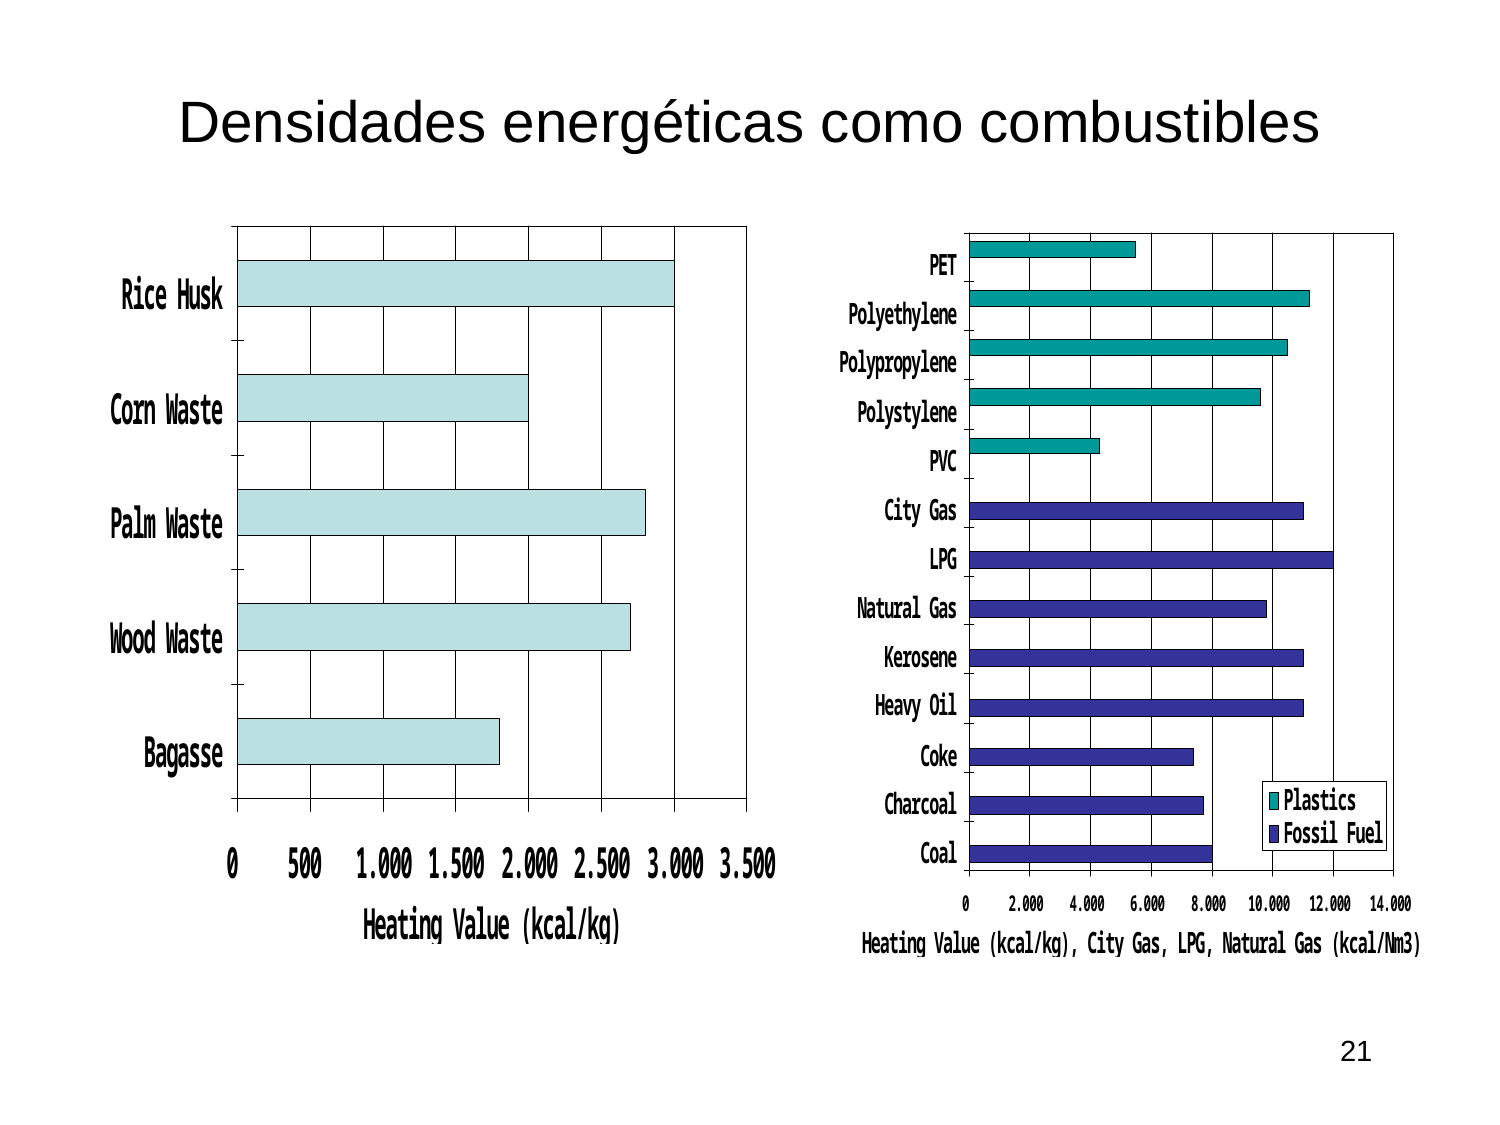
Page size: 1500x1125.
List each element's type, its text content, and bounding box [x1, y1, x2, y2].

slide_number 21 [1074, 1024, 1388, 1101]
title Densidades energéticas como combustibles [112, 74, 1388, 163]
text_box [93, 198, 797, 973]
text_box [796, 210, 1429, 973]
